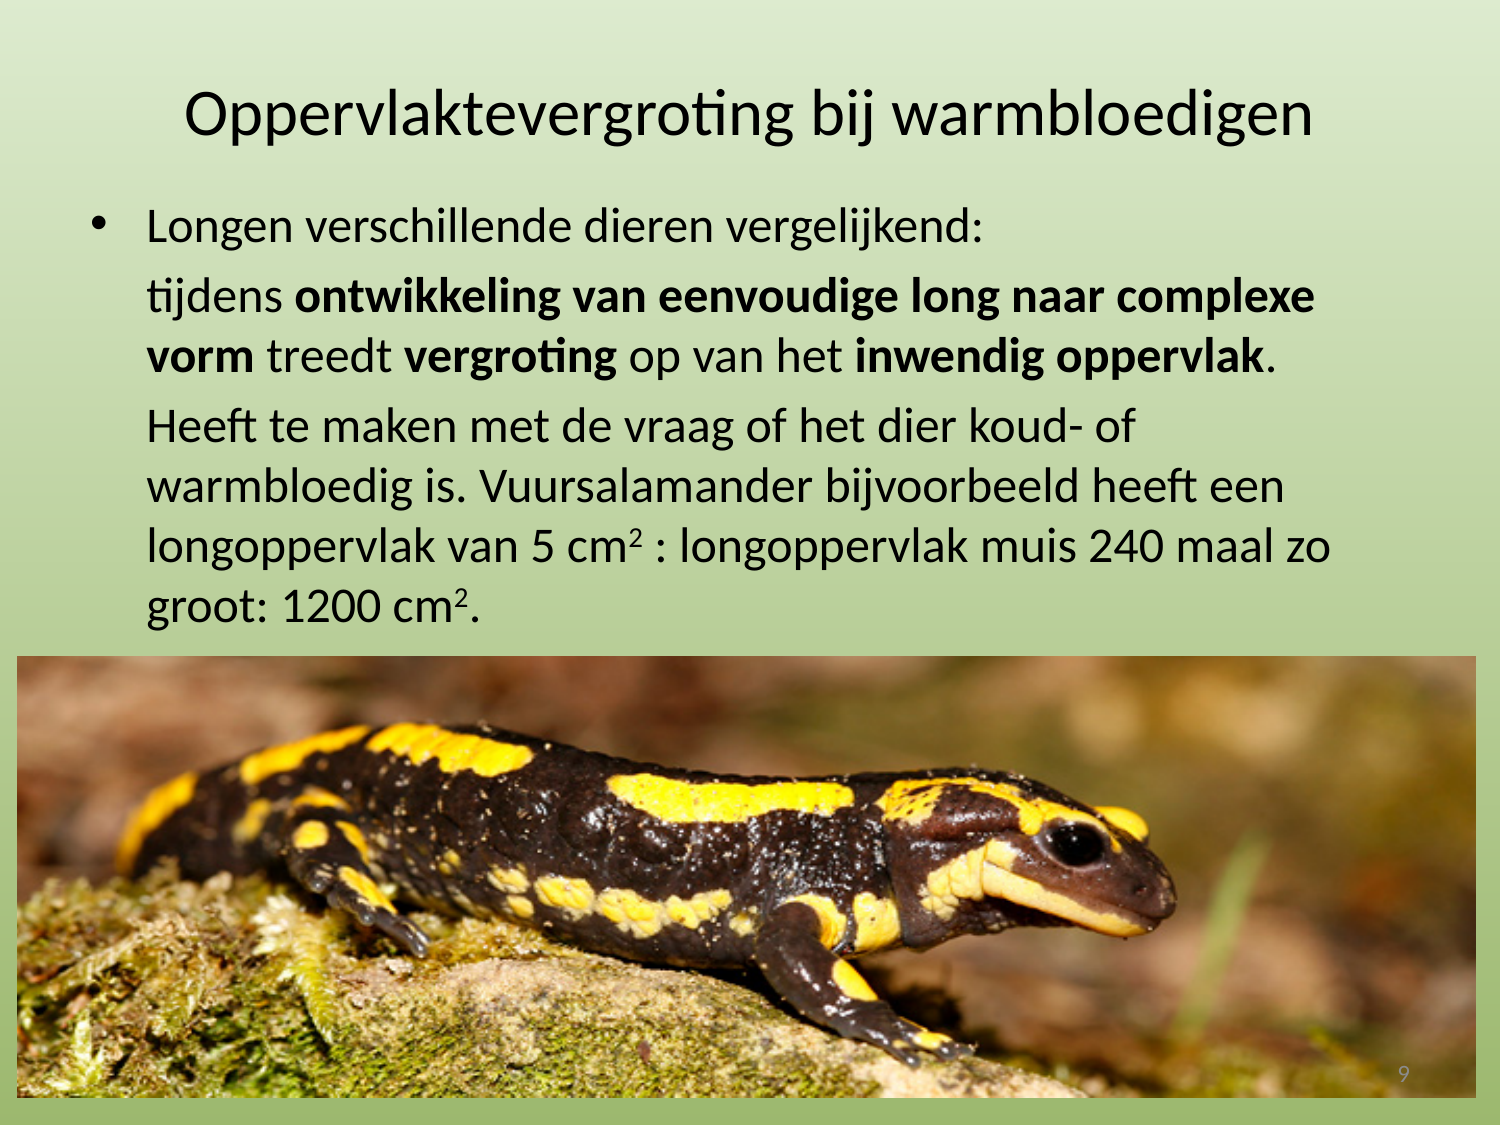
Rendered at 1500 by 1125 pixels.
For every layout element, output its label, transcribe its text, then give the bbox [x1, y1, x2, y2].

title Oppervlaktevergroting bij warmbloedigen [75, 45, 1425, 173]
list Longen verschillende dieren vergelijkend: tijdens ontwikkeling van eenvoudige long naar complexe vorm treedt vergroting op van het inwendig oppervlak. Heeft te maken met de vraag of het dier koud- of warmbloedig is. Vuursalamander bijvoorbeeld heeft een longoppervlak van 5 cm2 : longoppervlak muis 240 maal zo groot: 1200 cm2. [75, 184, 1425, 655]
picture [17, 656, 1477, 1099]
